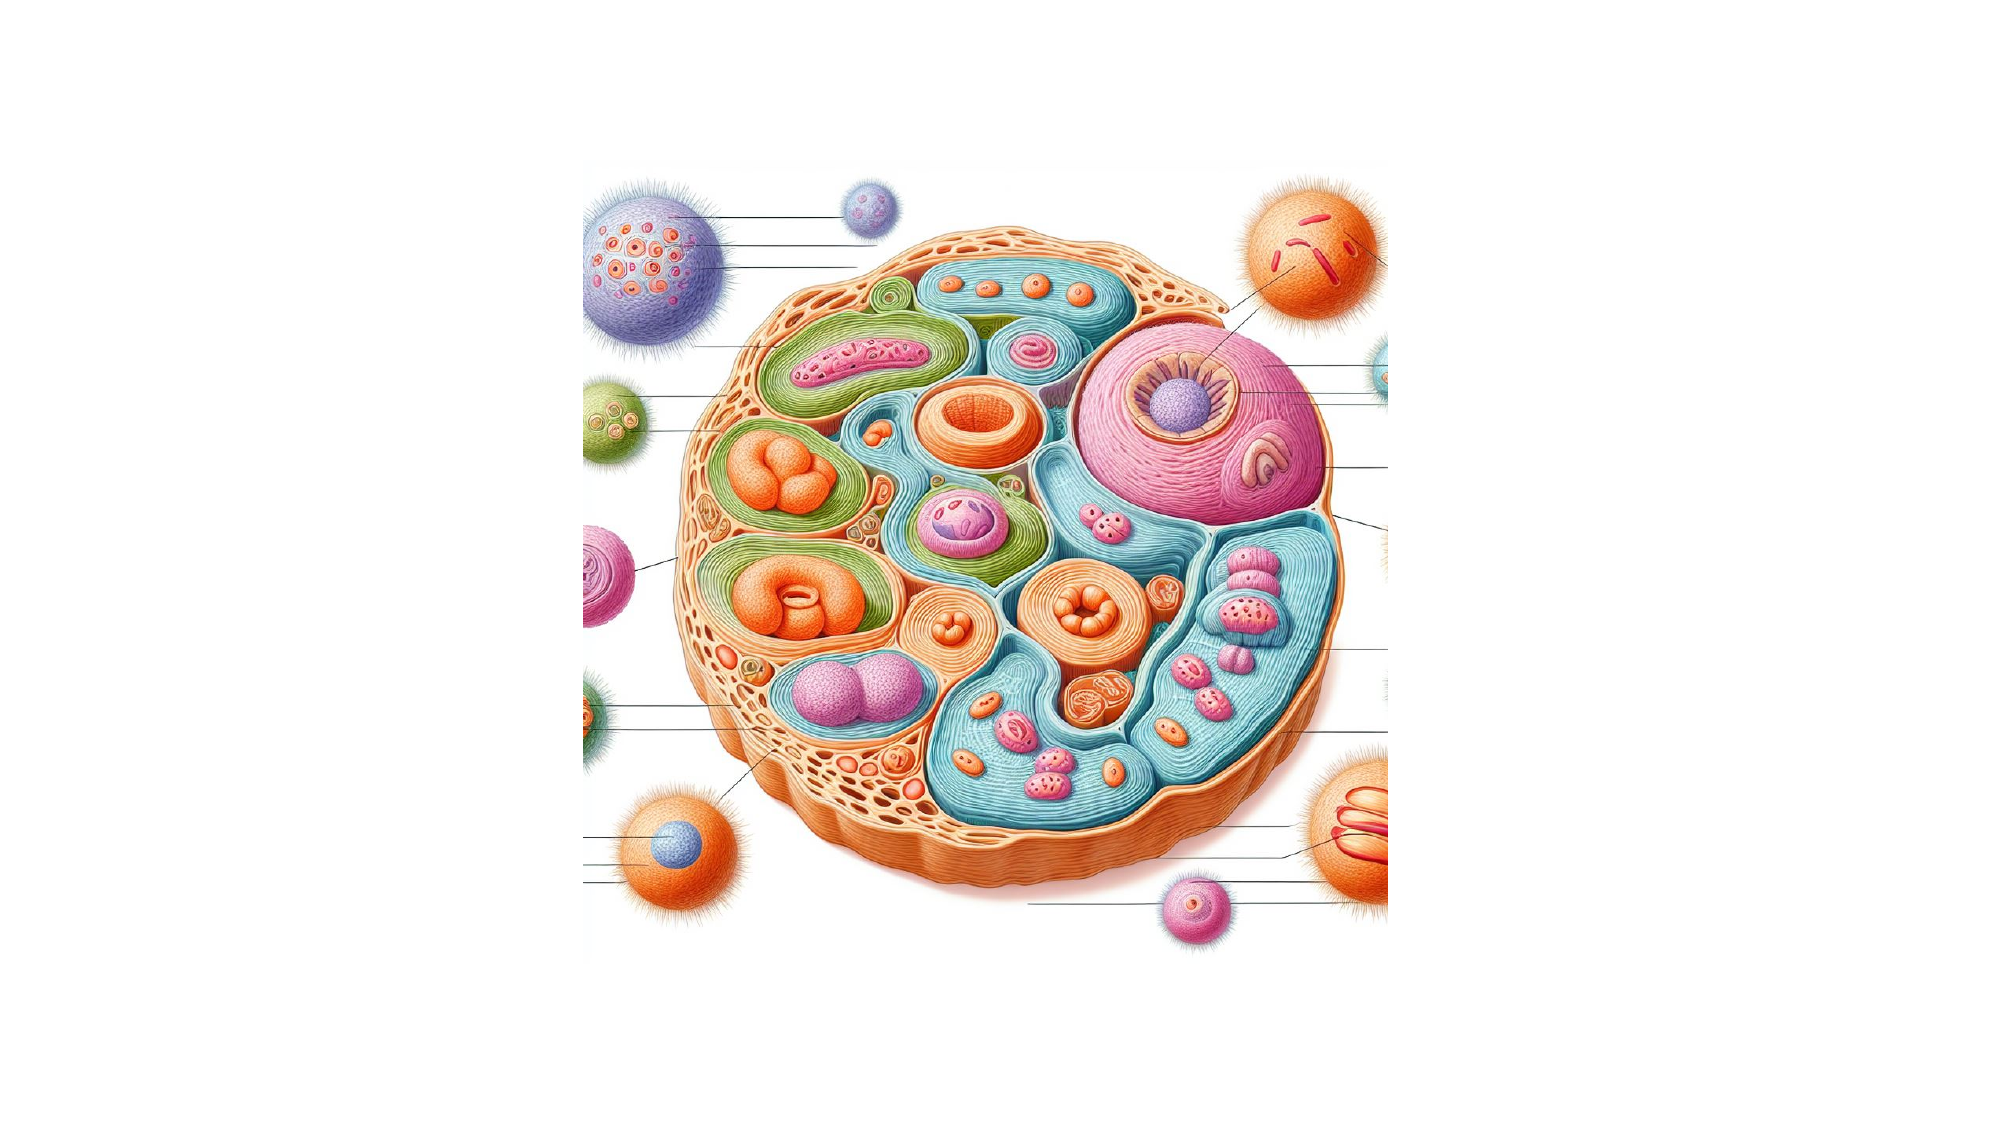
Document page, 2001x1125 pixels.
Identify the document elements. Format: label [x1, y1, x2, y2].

picture [583, 160, 1388, 965]
